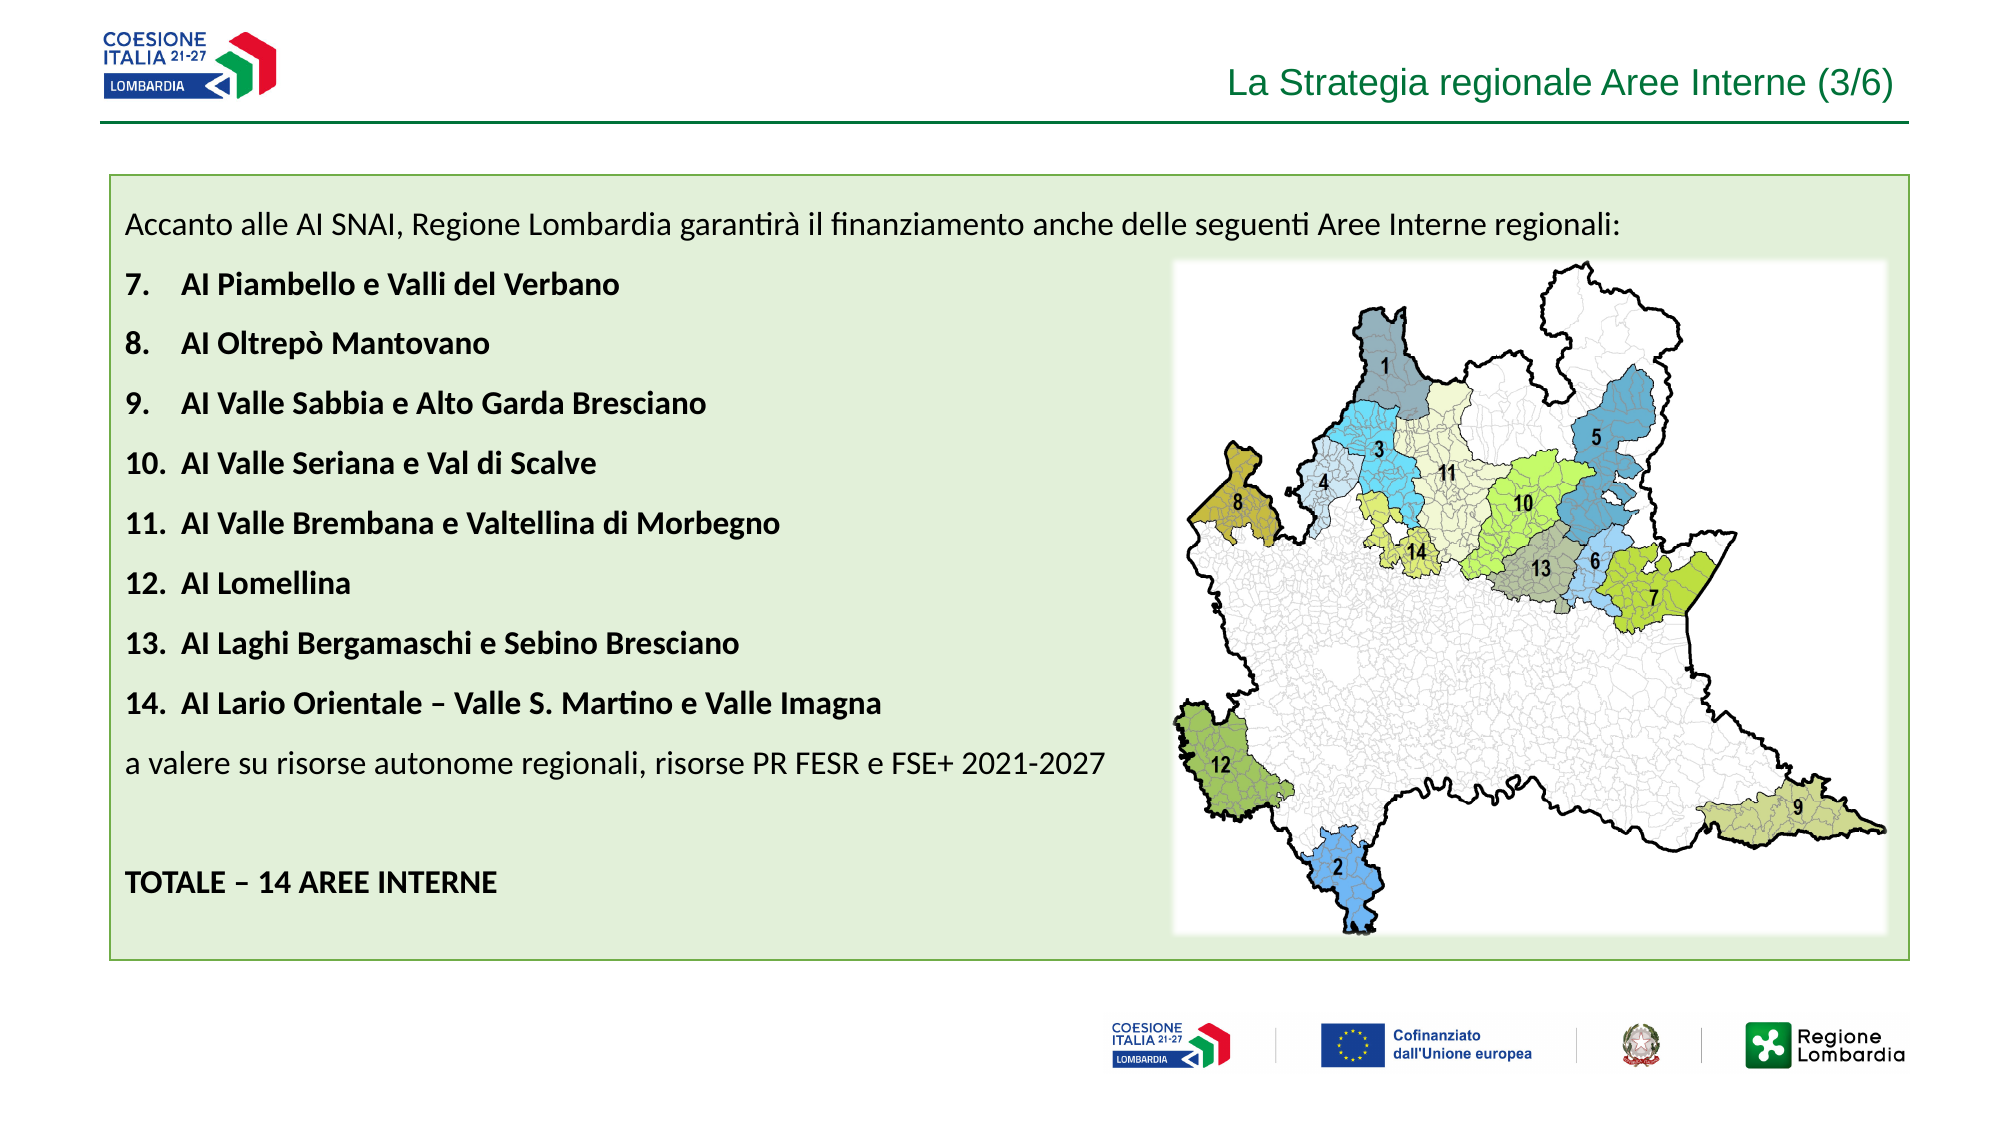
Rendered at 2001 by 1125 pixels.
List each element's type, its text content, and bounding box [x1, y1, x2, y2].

picture [1168, 255, 1890, 939]
text_box La Strategia regionale Aree Interne (3/6) [774, 50, 1910, 111]
text_box Accanto alle AI SNAI, Regione Lombardia garantirà il finanziamento anche delle seguenti Aree Interne regionali: AI Piambello e Valli del Verbano AI Oltrepò Mantovano AI Valle Sabbia e Alto Garda Bresciano AI Valle Seriana e Val di Scalve AI Valle Brembana e Valtellina di Morbegno AI Lomellina AI Laghi Bergamaschi e Sebino Bresciano AI Lario Orientale – Valle S. Martino e Valle Imagna a valere su risorse autonome regionali, risorse PR FESR e FSE+ 2021-2027 TOTALE – 14 AREE INTERNE [109, 174, 1910, 961]
picture [90, 16, 291, 115]
picture [1103, 1012, 1910, 1074]
